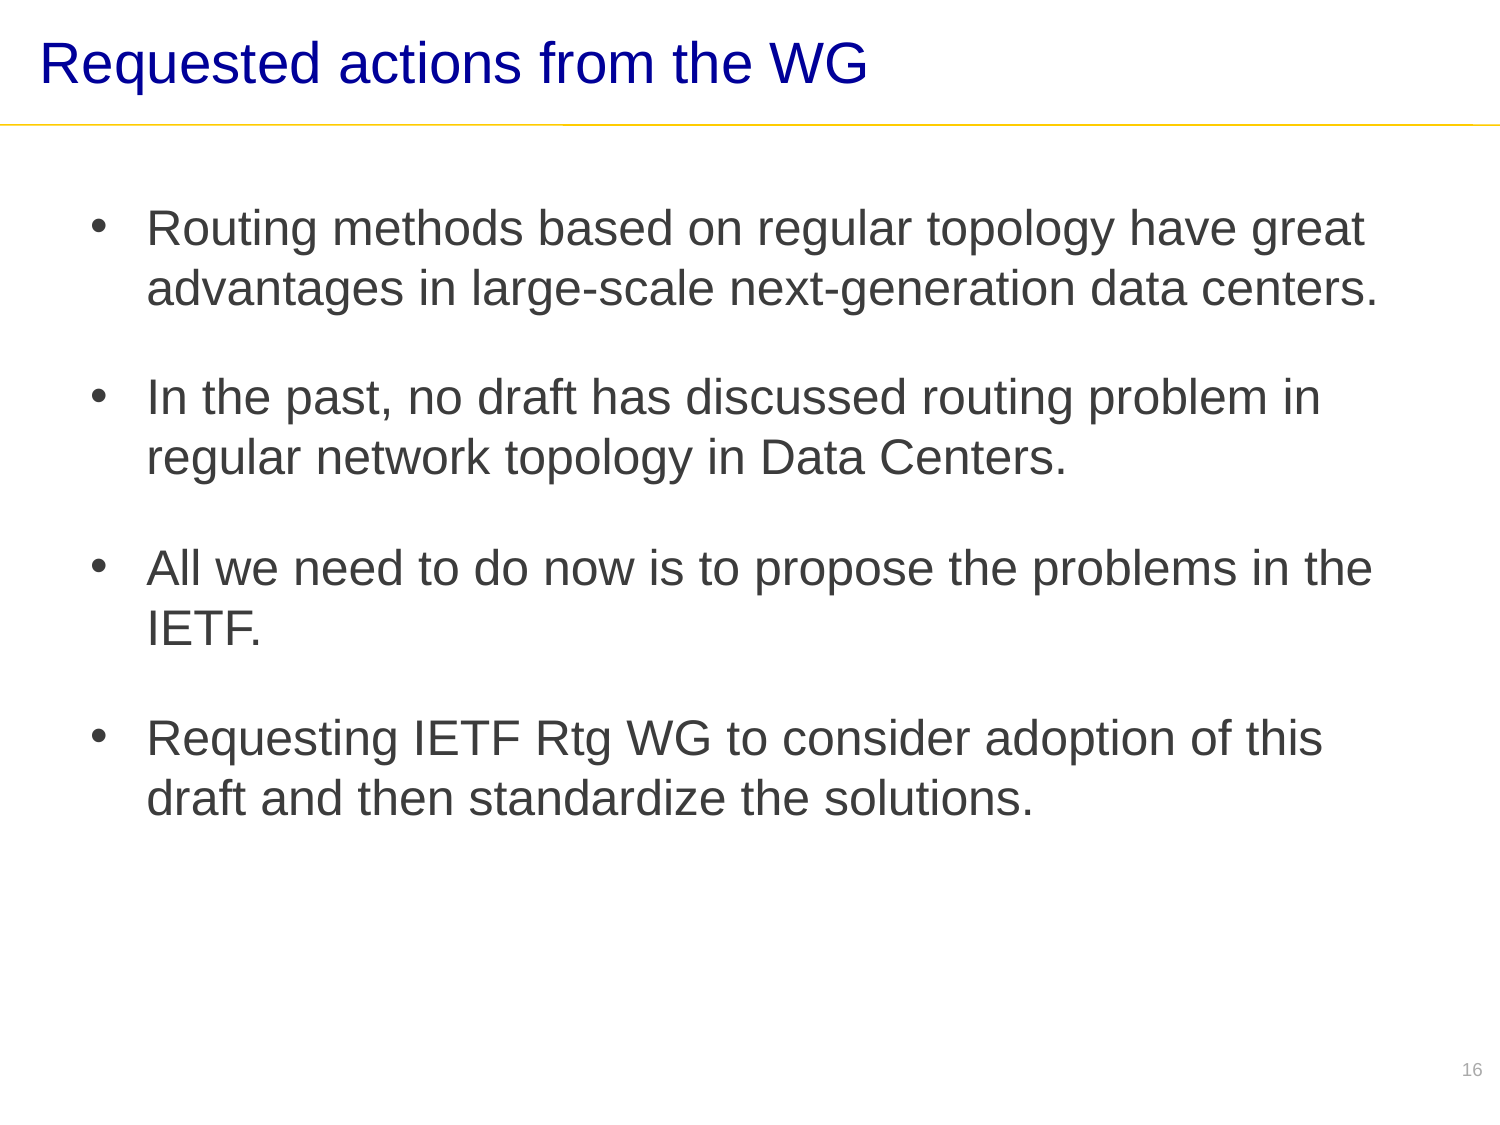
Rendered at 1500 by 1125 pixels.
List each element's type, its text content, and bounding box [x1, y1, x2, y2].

slide_number 16 [1446, 1049, 1500, 1088]
list Routing methods based on regular topology have great advantages in large-scale next-generation data centers. In the past, no draft has discussed routing problem in regular network topology in Data Centers. All we need to do now is to propose the problems in the IETF. Requesting IETF Rtg WG to consider adoption of this draft and then standardize the solutions. [75, 187, 1425, 1050]
title Requested actions from the WG [24, 23, 1288, 106]
